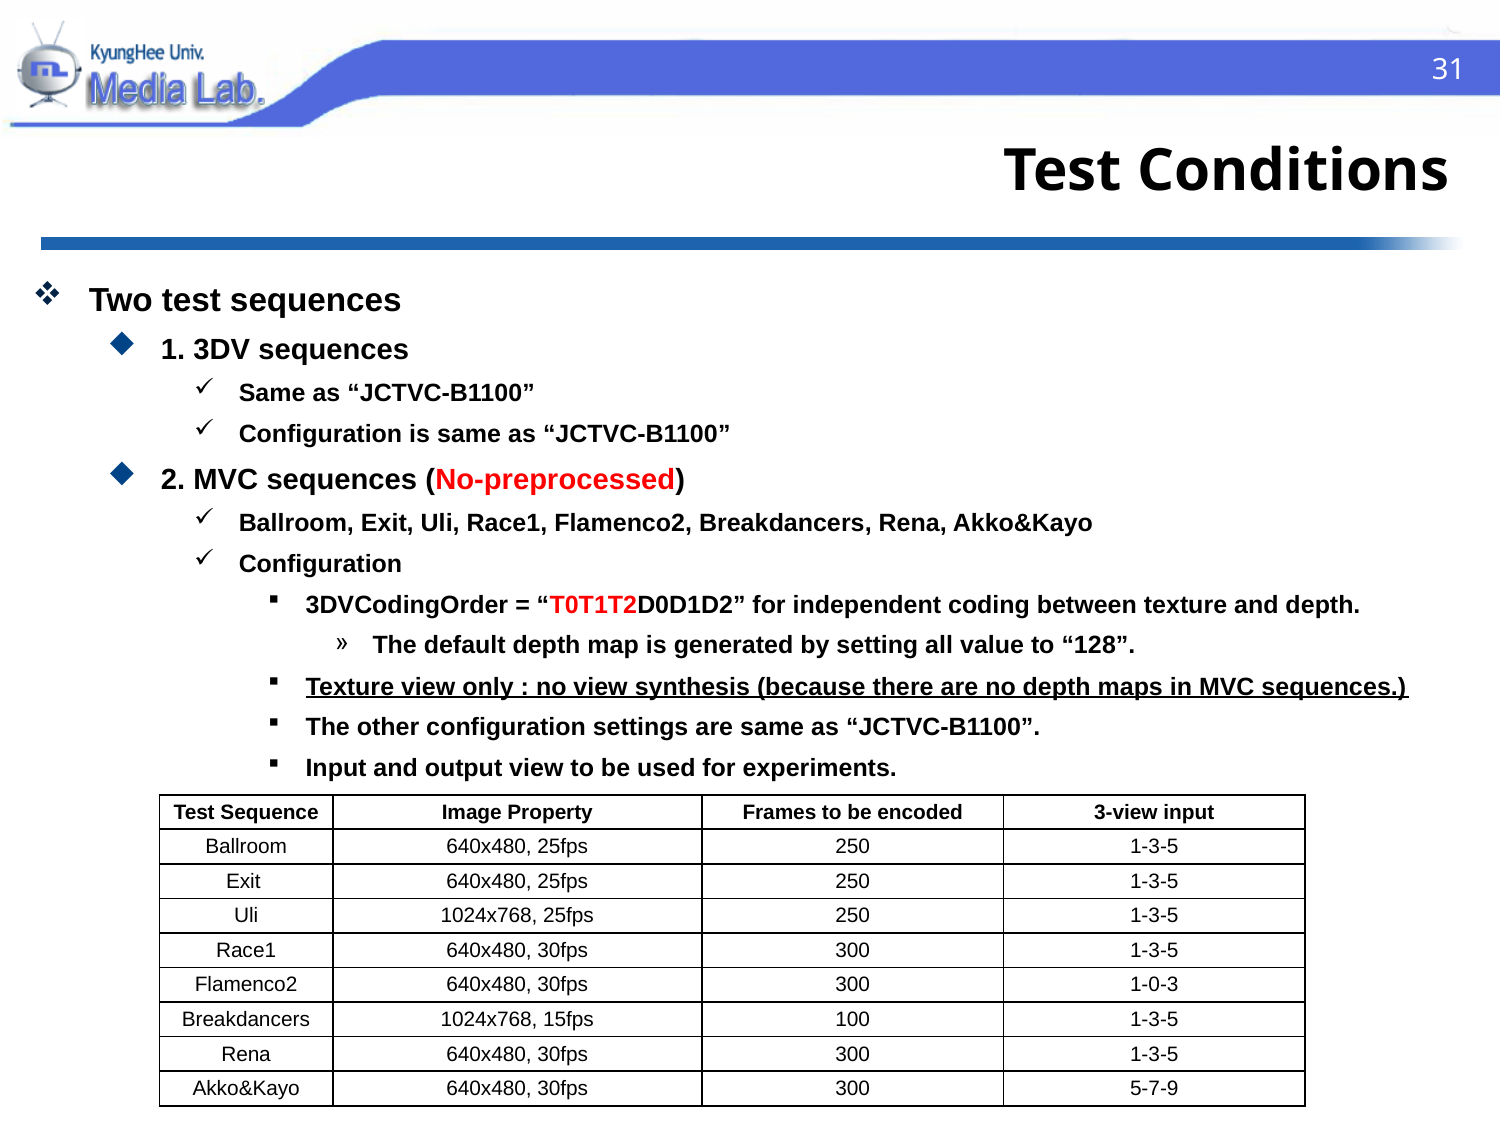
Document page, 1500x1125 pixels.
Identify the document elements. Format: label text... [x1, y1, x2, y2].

table_cell Ballroom [160, 830, 332, 863]
table_cell 1-3-5 [1004, 1037, 1304, 1070]
table_cell 1-3-5 [1004, 934, 1304, 967]
table_cell 640x480, 25fps [334, 830, 701, 863]
list Two test sequences 1. 3DV sequences Same as “JCTVC-B1100” Configuration is same as “JCTVC-B1100” 2. MVC sequences (No-preprocessed) Ballroom, Exit, Uli, Race1, Flamenco2, Breakdancers, Rena, Akko&Kayo Configuration 3DVCodingOrder = “T0T1T2D0D1D2” for independent coding between texture and depth. The default depth map is generated by setting all value to “128”. Texture view only : no view synthesis (because there are no depth maps in MVC sequences.) The other configuration settings are same as “JCTVC-B1100”. Input and output view to be used for experiments. [17, 262, 1483, 1107]
table_header Test Sequence [160, 796, 332, 828]
table_header 3-view input [1004, 796, 1304, 828]
table_cell 640x480, 30fps [334, 1037, 701, 1070]
title Test Conditions [312, 101, 1465, 233]
table_header Image Property [334, 796, 701, 828]
table_cell 1-0-3 [1004, 968, 1304, 1001]
table_cell Exit [160, 865, 332, 898]
table_cell 300 [703, 1037, 1003, 1070]
table_cell 1024x768, 15fps [334, 1003, 701, 1036]
table_cell Breakdancers [160, 1003, 332, 1036]
table_cell Rena [160, 1037, 332, 1070]
table_cell 640x480, 30fps [334, 1072, 701, 1105]
picture [41, 237, 1500, 250]
table_cell 640x480, 30fps [334, 934, 701, 967]
table_cell 1-3-5 [1004, 899, 1304, 932]
table_cell 1-3-5 [1004, 865, 1304, 898]
table_cell 1-3-5 [1004, 1003, 1304, 1036]
table_header Frames to be encoded [703, 796, 1003, 828]
table_cell 300 [703, 968, 1003, 1001]
table_cell 250 [703, 865, 1003, 898]
table_cell Flamenco2 [160, 968, 332, 1001]
table_cell 250 [703, 830, 1003, 863]
table_cell 300 [703, 934, 1003, 967]
table_cell 5-7-9 [1004, 1072, 1304, 1105]
table_cell Uli [160, 899, 332, 932]
table_cell Akko&Kayo [160, 1072, 332, 1105]
table_cell 300 [703, 1072, 1003, 1105]
table_cell 640x480, 30fps [334, 968, 701, 1001]
table_cell Race1 [160, 934, 332, 967]
picture [0, 0, 1500, 138]
table_cell 1-3-5 [1004, 830, 1304, 863]
table_cell 640x480, 25fps [334, 865, 701, 898]
table_cell 1024x768, 25fps [334, 899, 701, 932]
slide_number 31 [1403, 42, 1481, 93]
table_cell 100 [703, 1003, 1003, 1036]
table_cell 250 [703, 899, 1003, 932]
